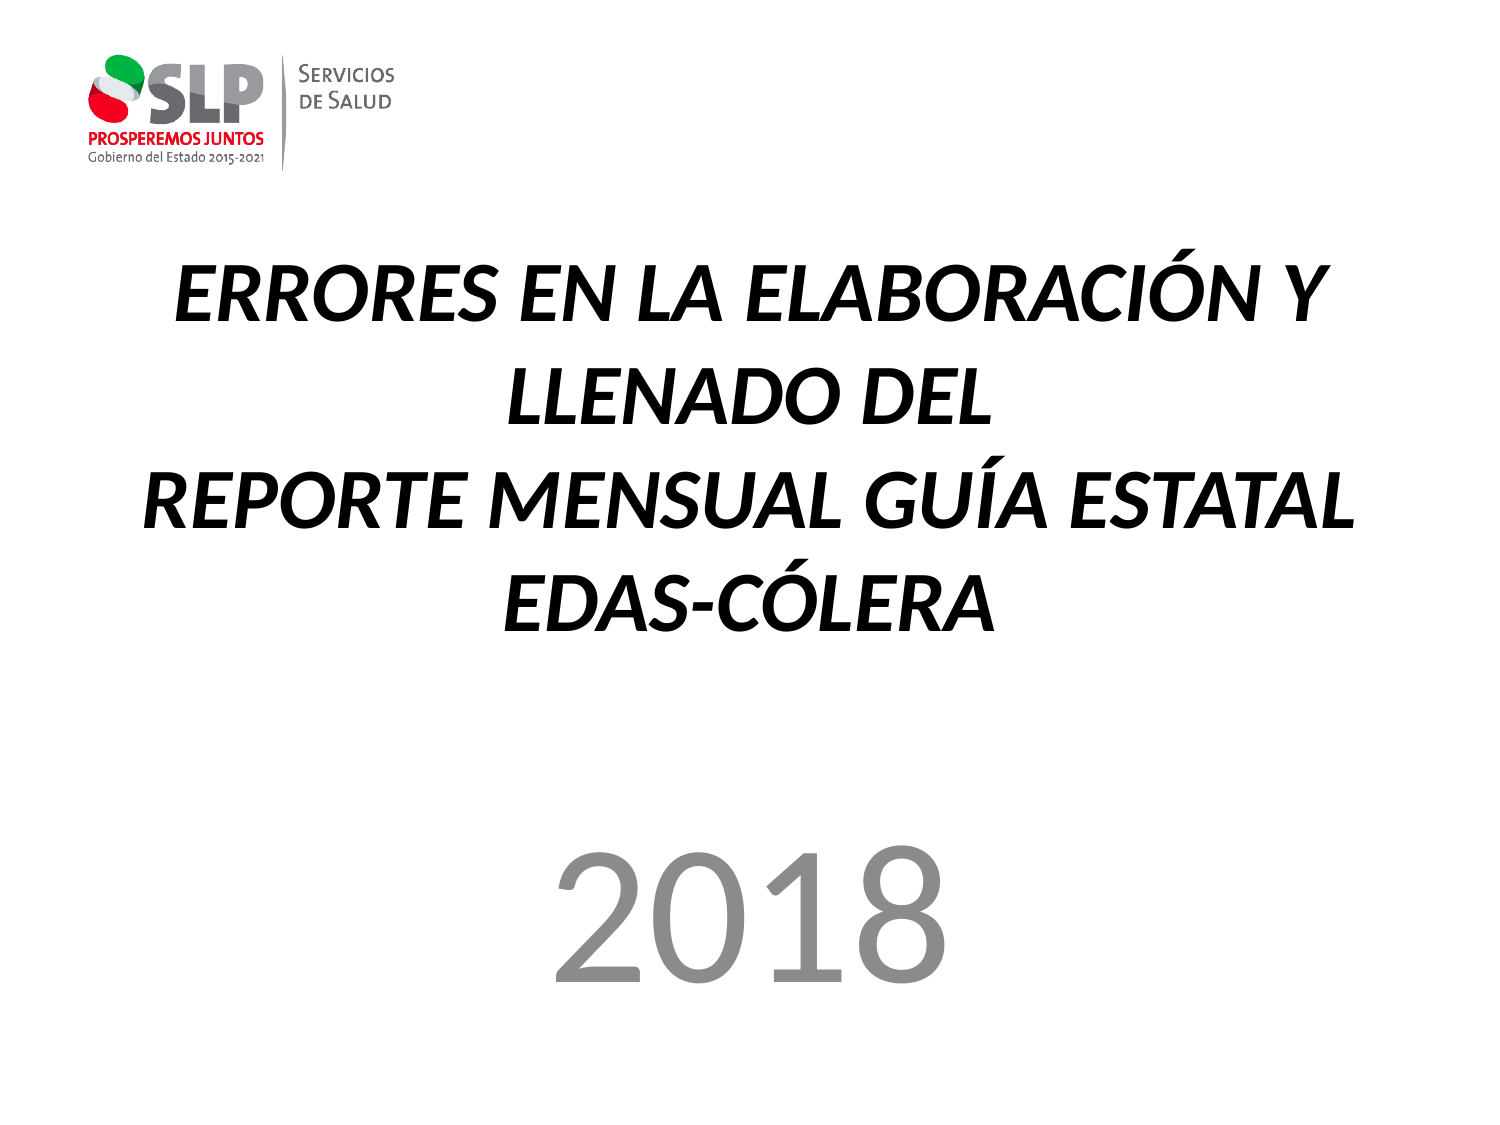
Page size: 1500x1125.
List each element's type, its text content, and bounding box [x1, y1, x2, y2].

title ERRORES EN LA ELABORACIÓN Y LLENADO DEL REPORTE MENSUAL GUÍA ESTATAL EDAS-CÓLERA [112, 226, 1388, 657]
subtitle 2018 [225, 775, 1275, 1063]
picture [88, 54, 394, 172]
